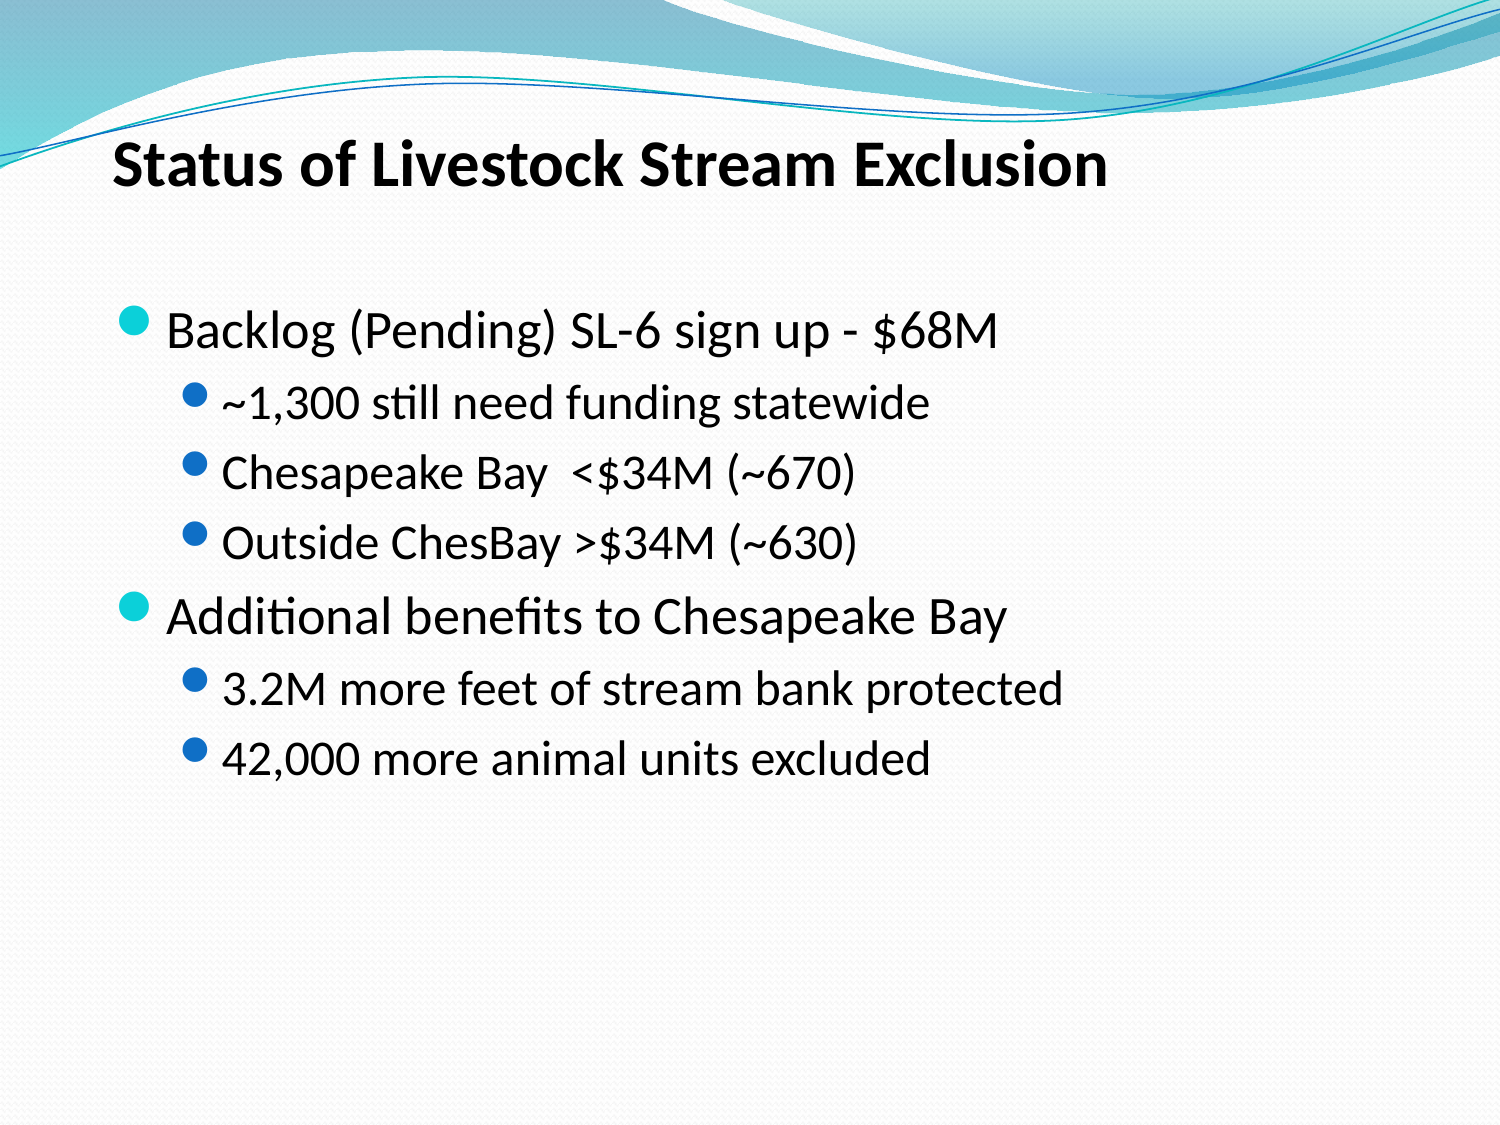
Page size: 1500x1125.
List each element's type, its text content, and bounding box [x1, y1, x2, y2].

list Backlog (Pending) SL-6 sign up - $68M ~1,300 still need funding statewide Chesapeake Bay <$34M (~670) Outside ChesBay >$34M (~630) Additional benefits to Chesapeake Bay 3.2M more feet of stream bank protected 42,000 more animal units excluded [99, 287, 1425, 938]
title Status of Livestock Stream Exclusion [112, 62, 1438, 200]
